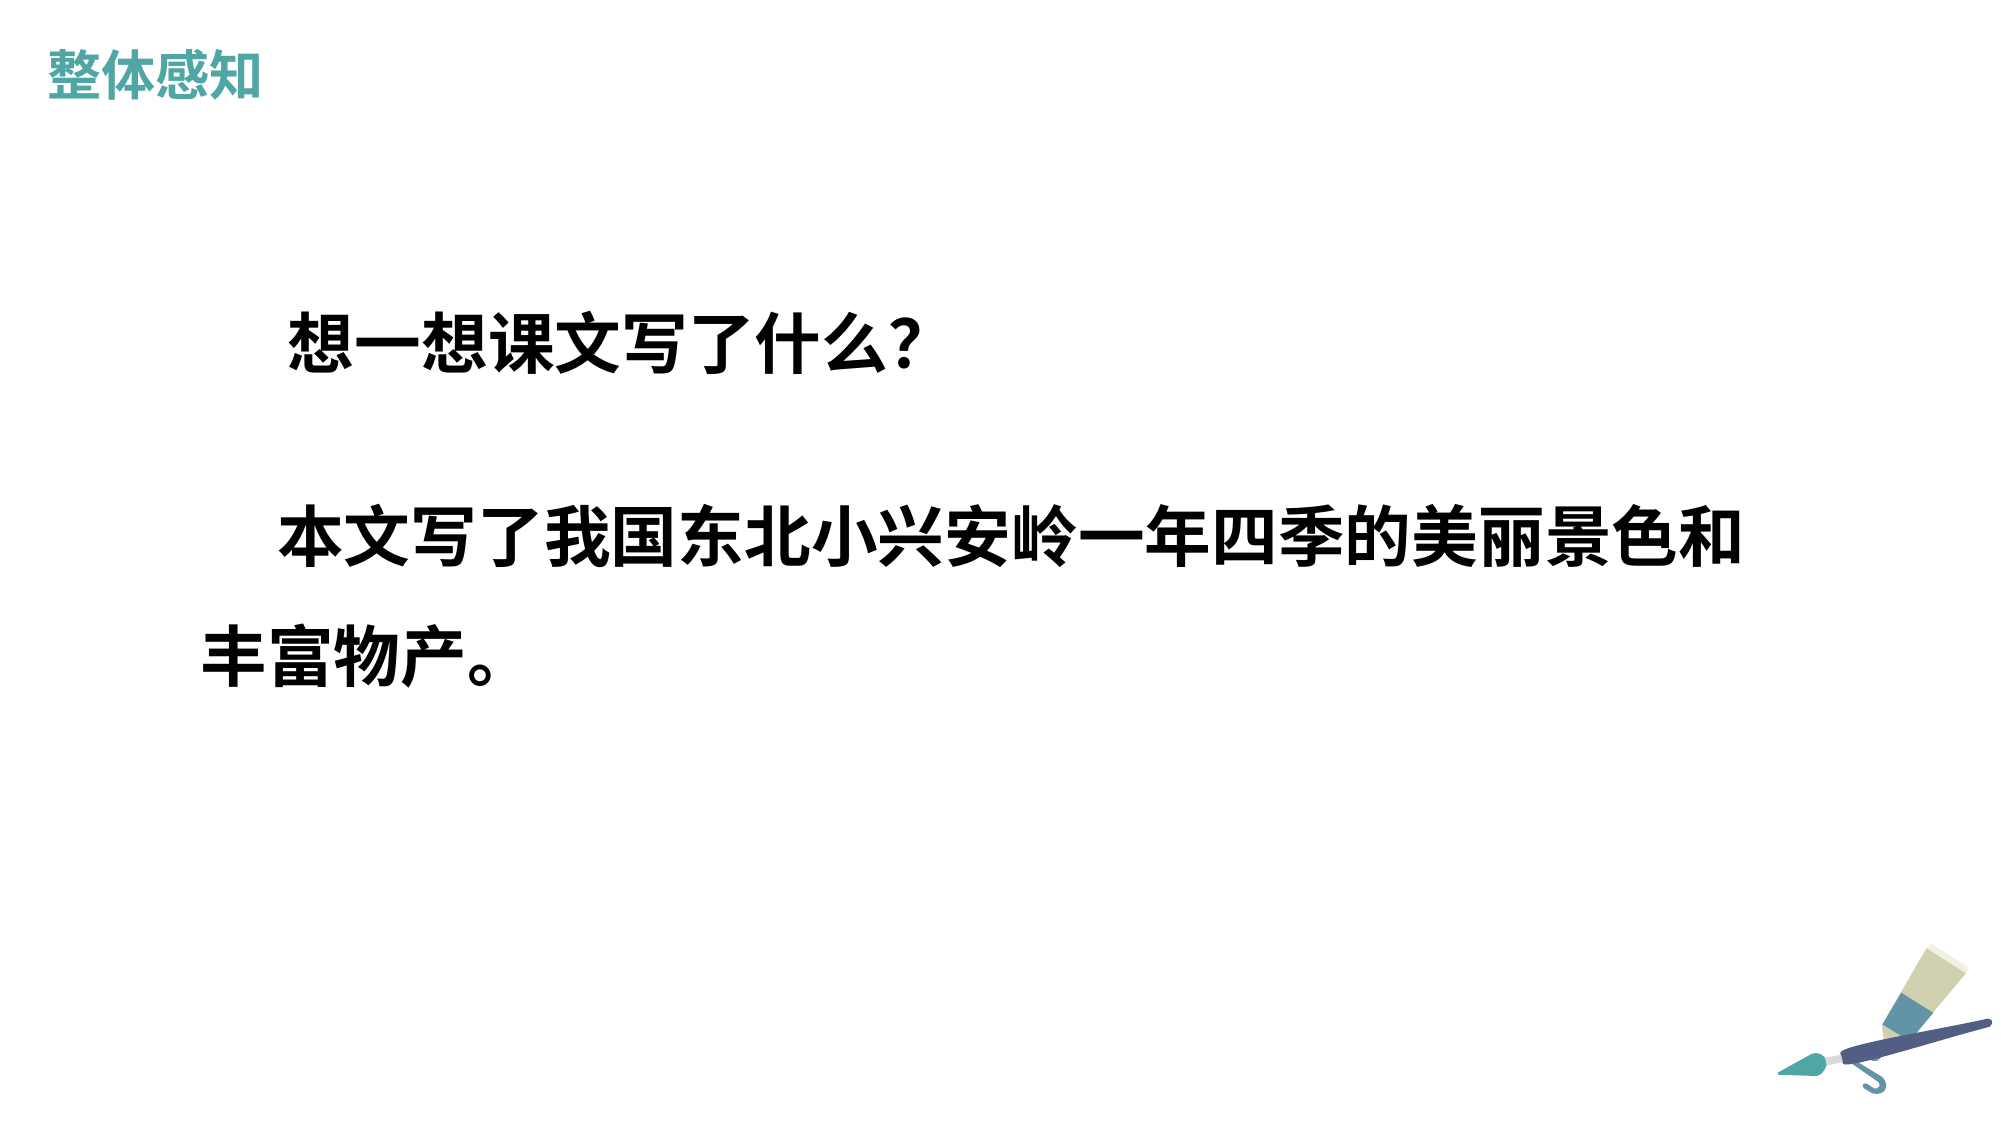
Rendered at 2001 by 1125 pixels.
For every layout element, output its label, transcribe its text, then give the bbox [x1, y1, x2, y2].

text_box 想一想课文写了什么？ [267, 291, 1768, 392]
text_box 本文写了我国东北小兴安岭一年四季的美丽景色和丰富物产。 [179, 443, 1821, 705]
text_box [1811, 945, 1974, 1125]
text_box 整体感知 [32, 33, 347, 114]
